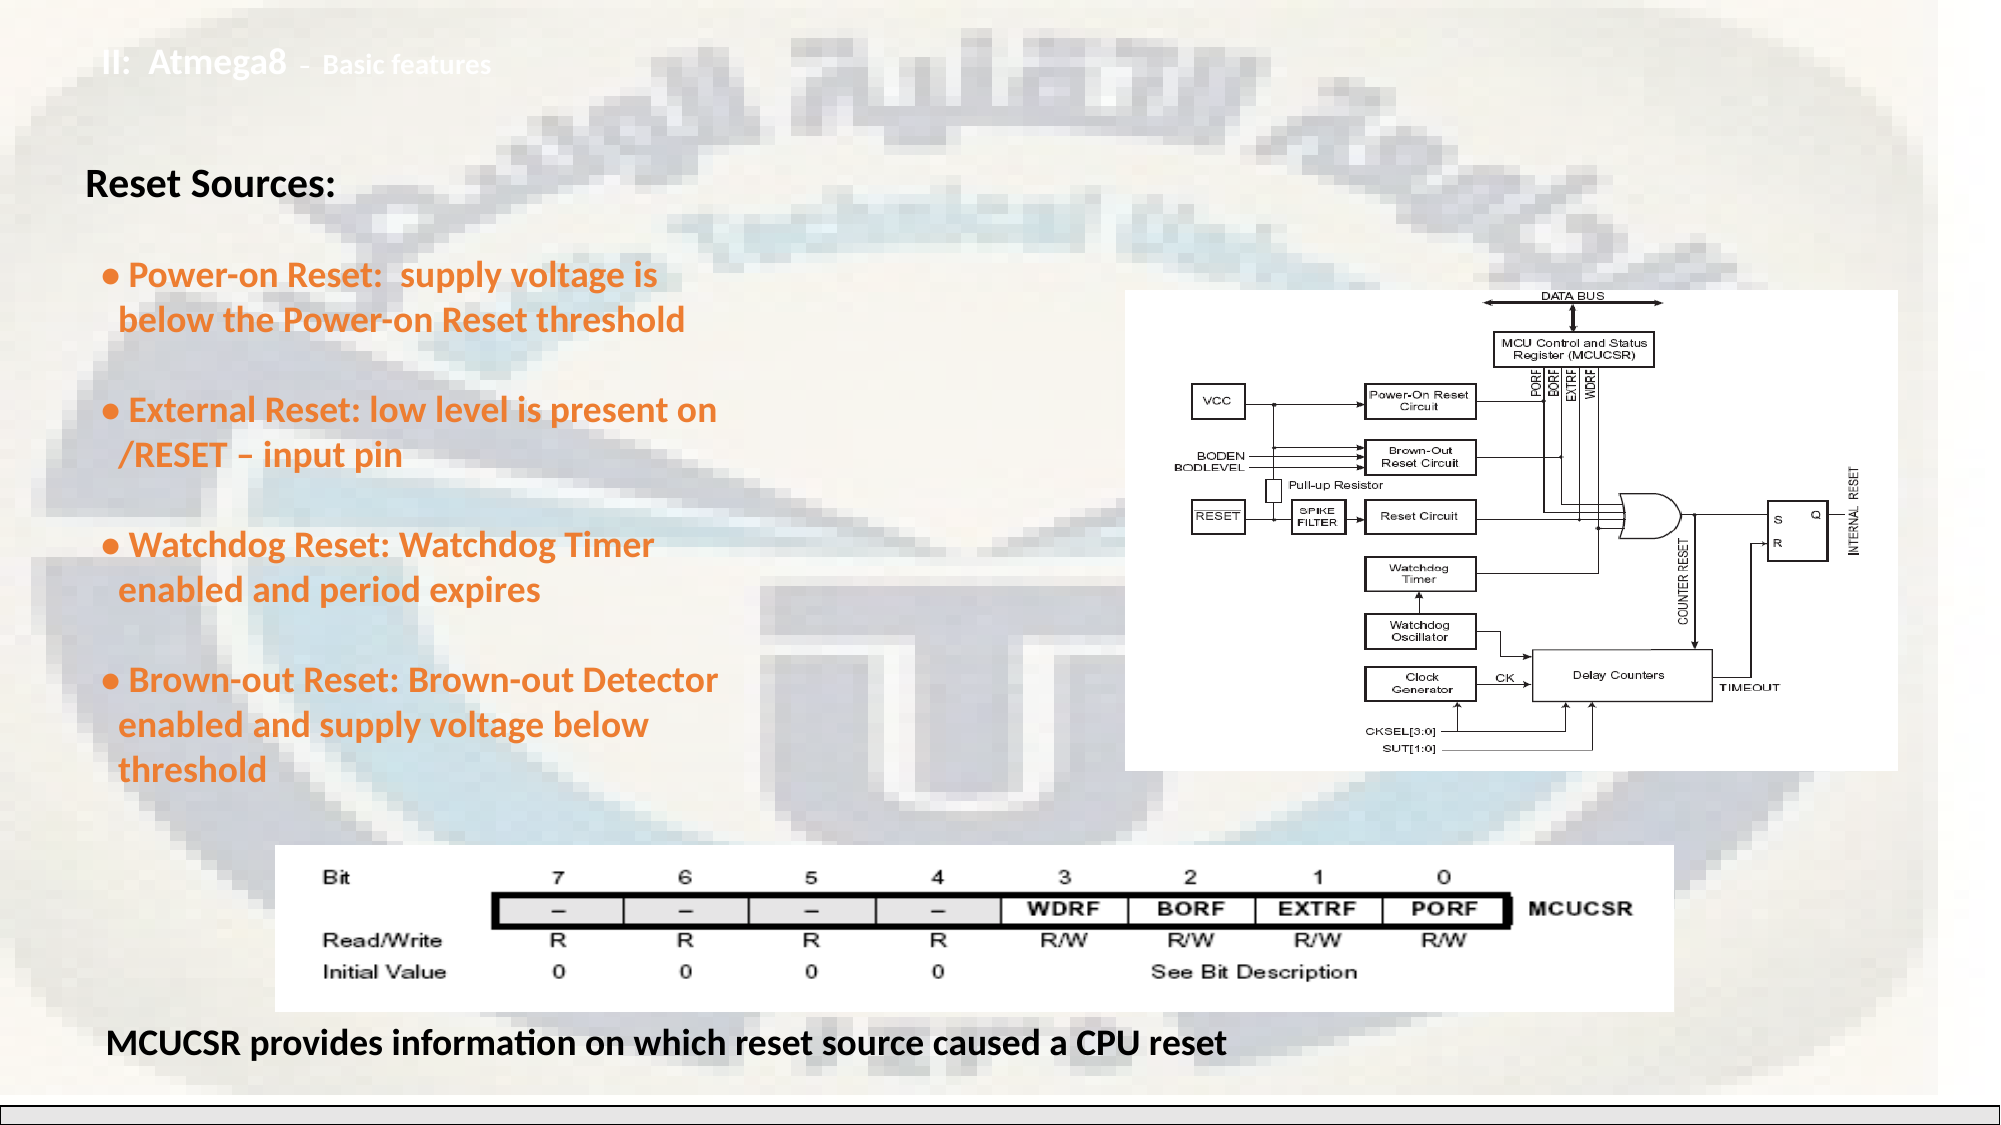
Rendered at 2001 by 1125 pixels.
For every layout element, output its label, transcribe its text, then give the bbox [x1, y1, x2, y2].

text_box Label Operator Operand[s] ;Comment INIT: mov ax, bx ; Copy contents of bx into ax Label - INIT: Operator - mov Operands - ax and bx Comment - alphanumeric string between ; and \n Not case sensitive Unlike other assemblers, destination operand is first mov is the mnemonic that the assembler translates into an opcode [0, 0, 2000, 1105]
text_box II: Atmega8 – Basic features [86, 29, 1457, 90]
text_box Reset Sources: [70, 148, 1930, 259]
picture [1125, 290, 1898, 771]
text_box [0, 1105, 2000, 1125]
picture [275, 845, 1674, 1012]
text_box • Power-on Reset: supply voltage is below the Power-on Reset threshold • External Reset: low level is present on /RESET – input pin • Watchdog Reset: Watchdog Timer enabled and period expires • Brown-out Reset: Brown-out Detector enabled and supply voltage below threshold [86, 242, 1087, 798]
text_box MCUCSR provides information on which reset source caused a CPU reset [90, 1010, 1244, 1070]
